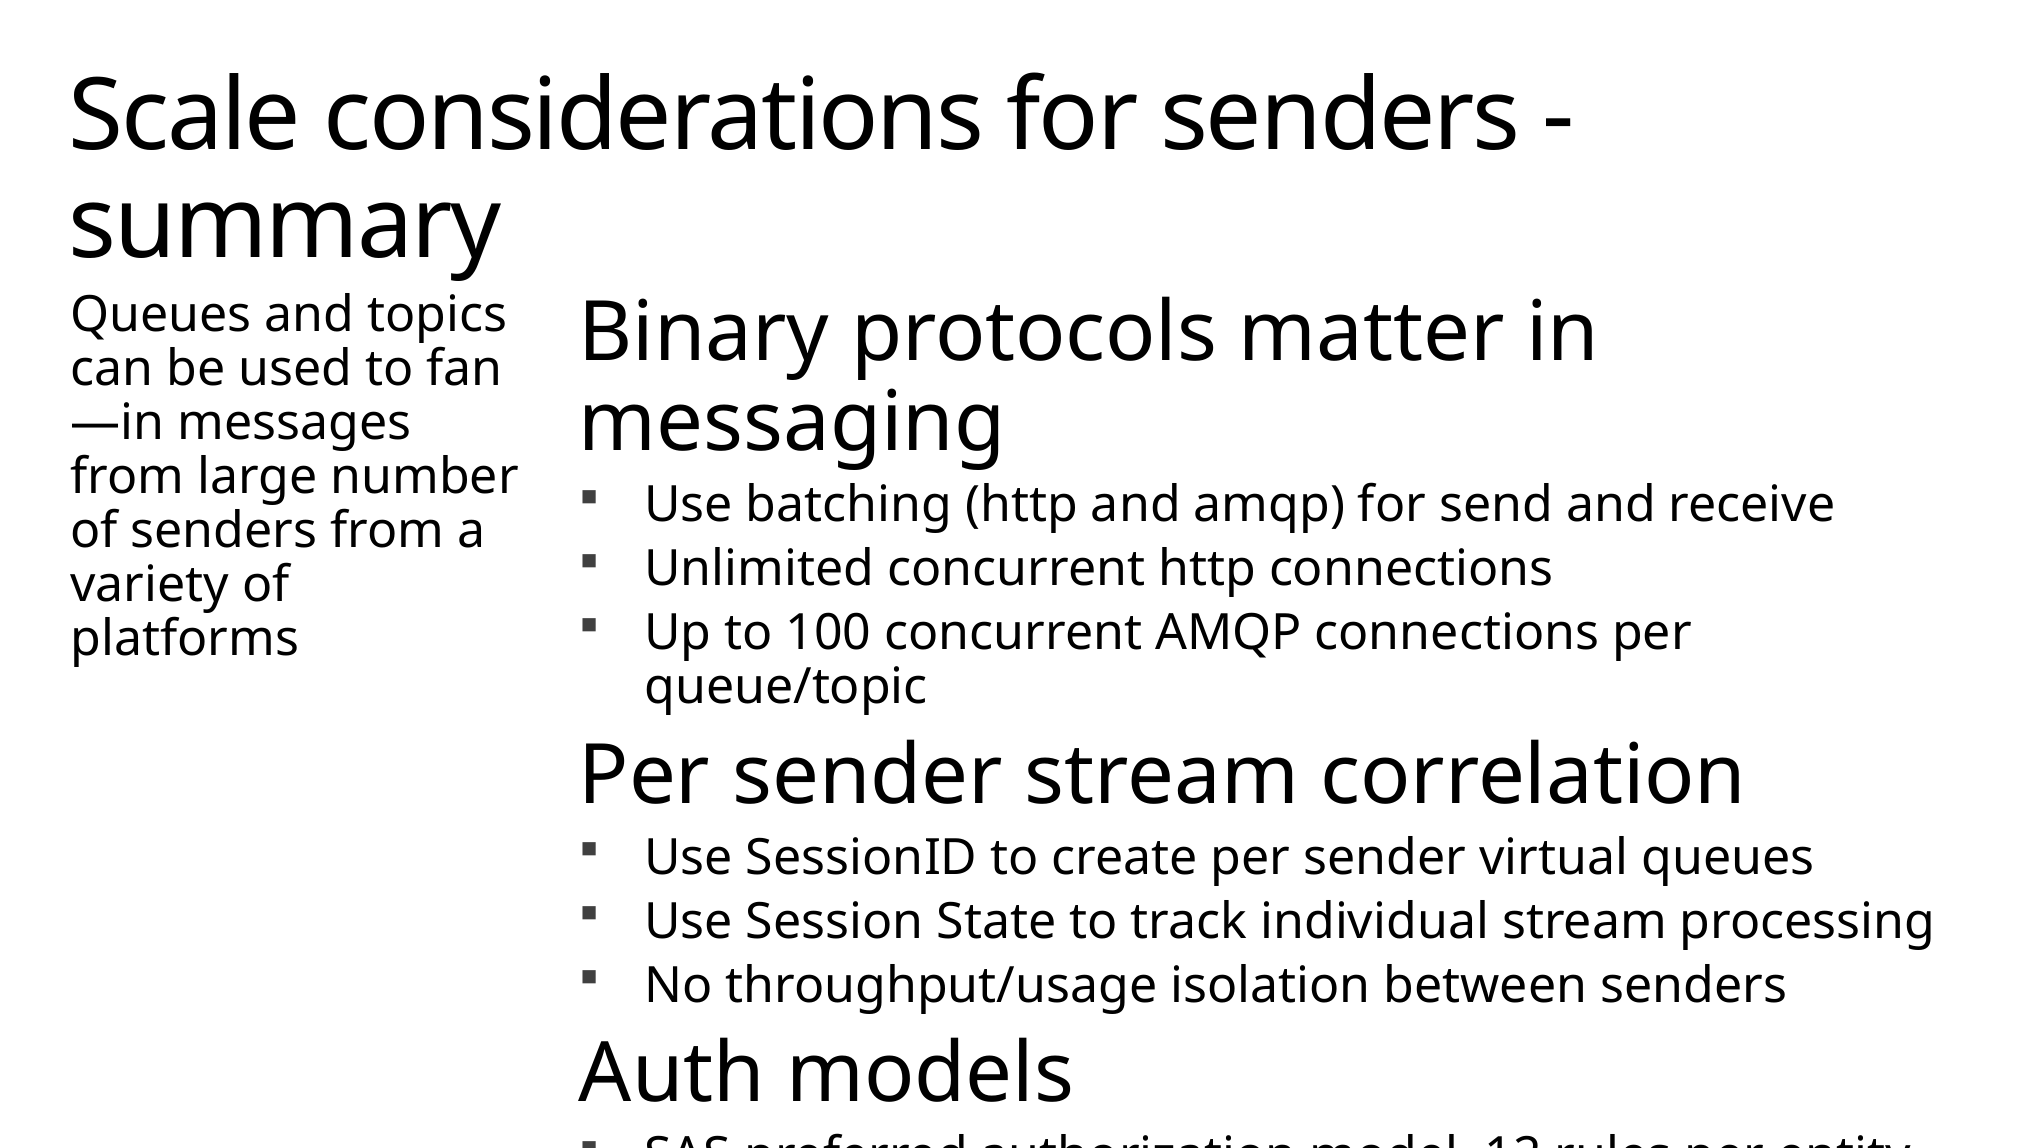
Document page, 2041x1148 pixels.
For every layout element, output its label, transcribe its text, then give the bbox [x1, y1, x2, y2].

list Queues and topics can be used to fan—in messages from large number of senders from a variety of platforms [46, 273, 546, 1099]
title Scale considerations for senders - summary [45, 48, 1996, 199]
list Binary protocols matter in messaging Use batching (http and amqp) for send and receive Unlimited concurrent http connections Up to 100 concurrent AMQP connections per queue/topic Per sender stream correlation Use SessionID to create per sender virtual queues Use Session State to track individual stream processing No throughput/usage isolation between senders Auth models SAS preferred authorization model, 12 rules per entity ACS token generation limited to ~40/second [555, 273, 1996, 1099]
